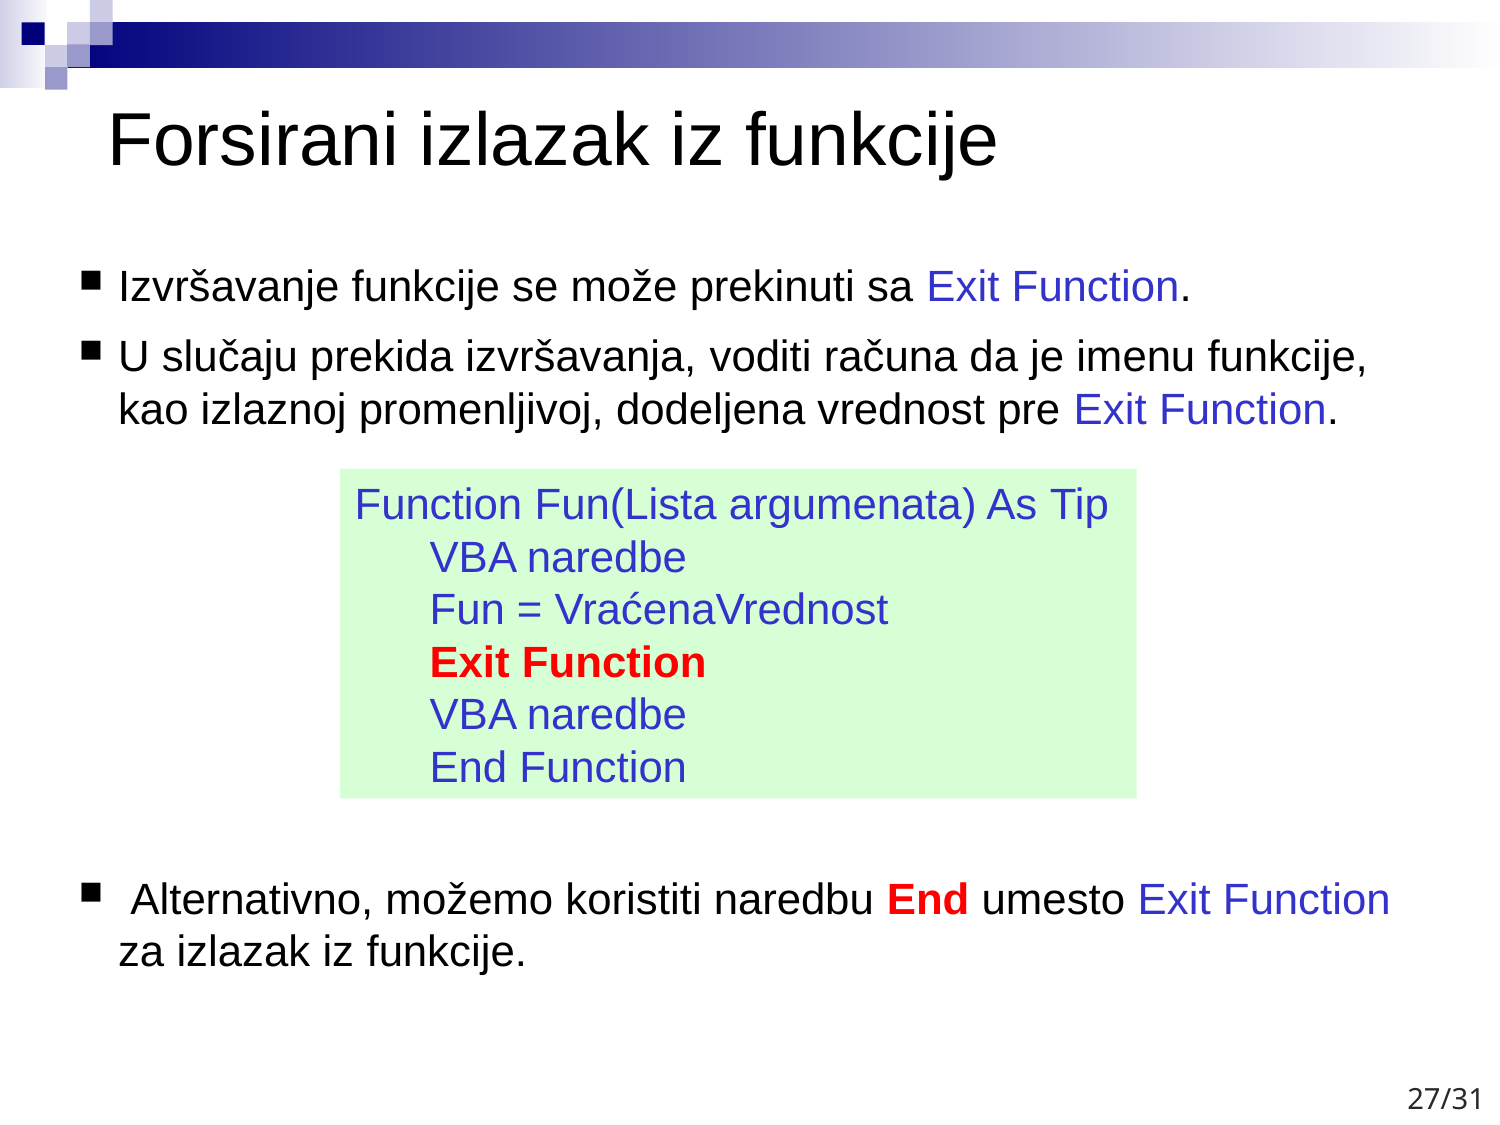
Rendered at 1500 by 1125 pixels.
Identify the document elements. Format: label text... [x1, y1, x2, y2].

text_box Izvršavanje funkcije se može prekinuti sa Exit Function. U slučaju prekida izvršavanja, voditi računa da je imenu funkcije, kao izlaznoj promenljivoj, dodeljena vrednost pre Exit Function. Alternativno, možemo koristiti naredbu End umesto Exit Function za izlazak iz funkcije. [64, 250, 1459, 983]
title Forsirani izlazak iz funkcije [92, 75, 1032, 197]
text_box Function Fun(Lista argumenata) As Tip VBA naredbe Fun = VraćenaVrednost Exit Function VBA naredbe End Function [339, 468, 1137, 799]
text_box 27/31 [1374, 1072, 1500, 1123]
